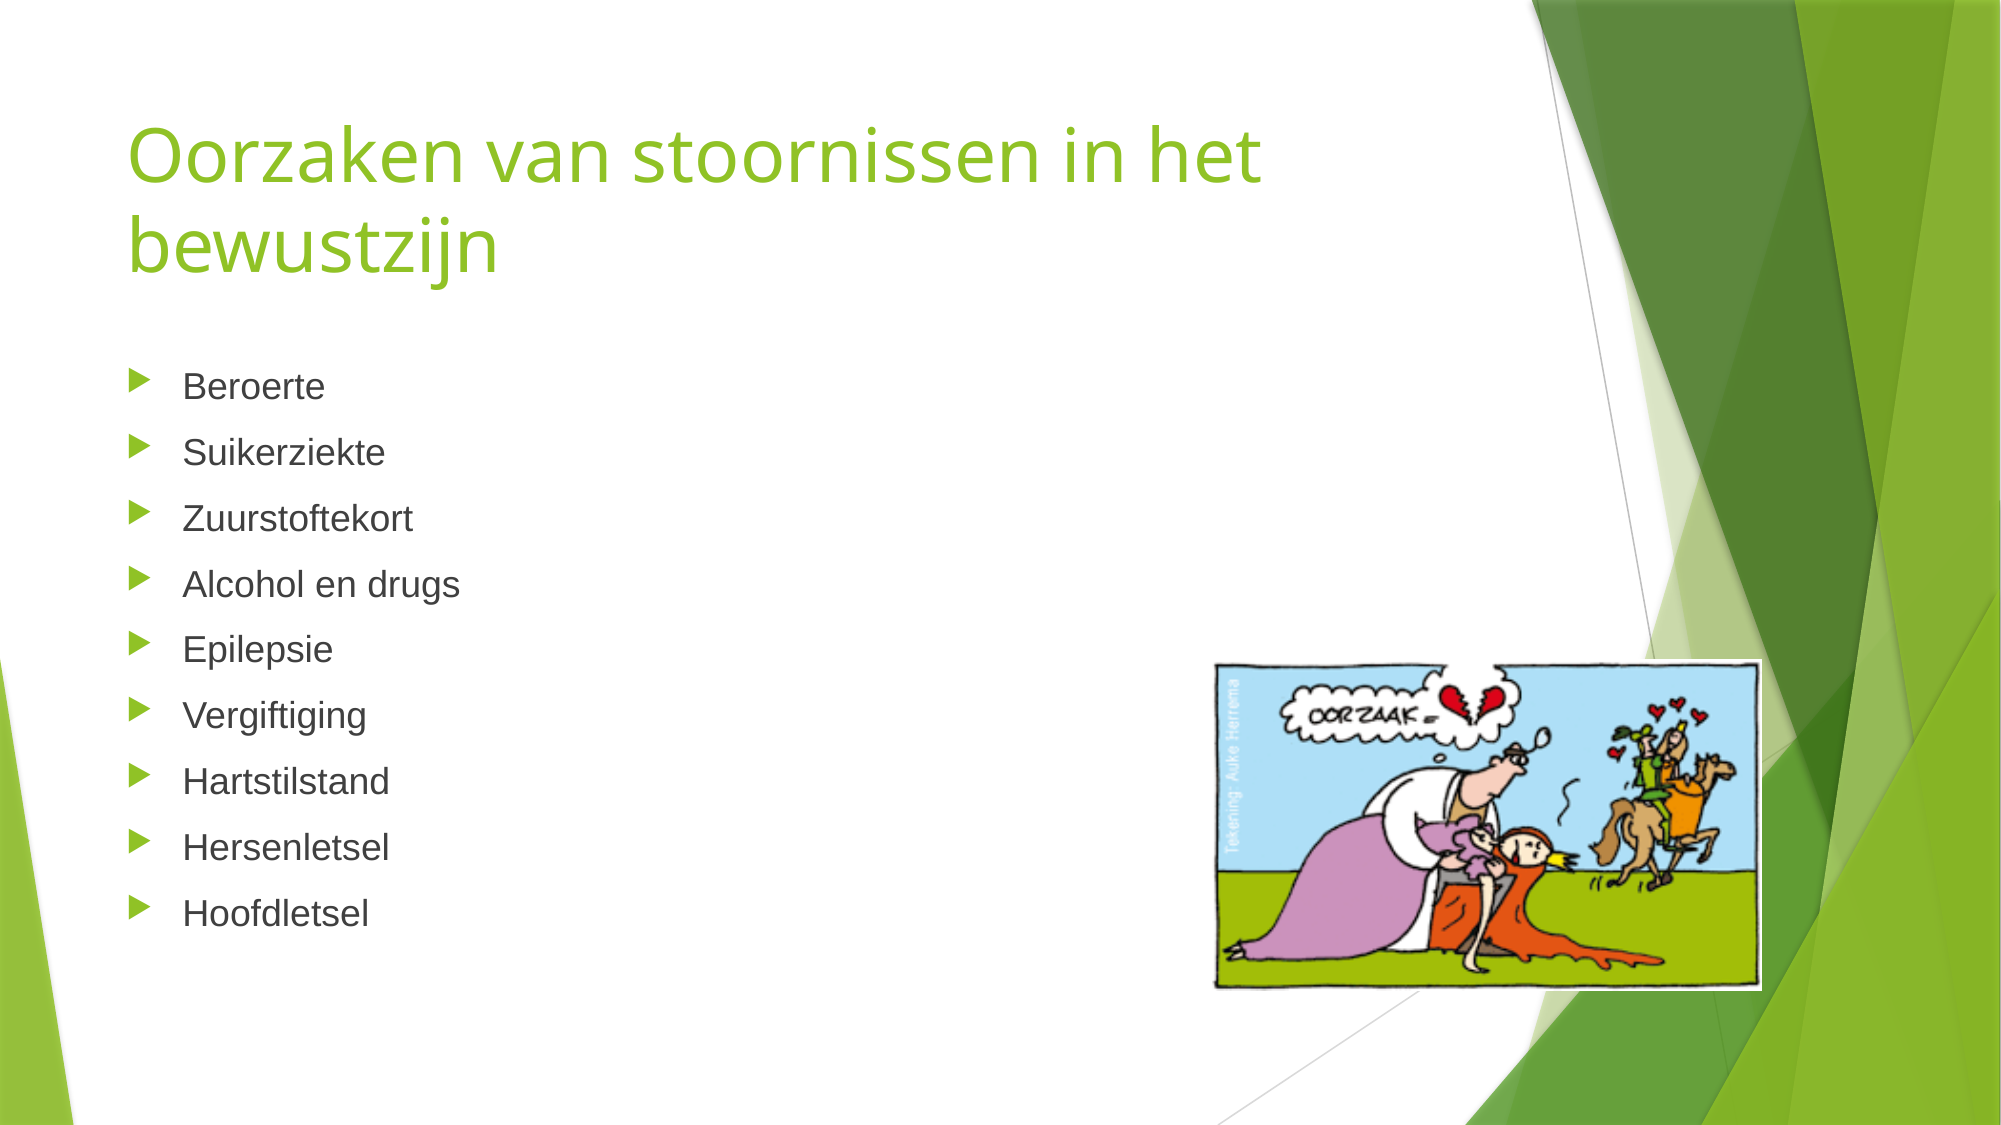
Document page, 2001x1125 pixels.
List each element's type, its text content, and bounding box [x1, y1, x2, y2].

picture [1211, 659, 1763, 992]
list Beroerte Suikerziekte Zuurstoftekort Alcohol en drugs Epilepsie Vergiftiging Hartstilstand Hersenletsel Hoofdletsel [111, 354, 1522, 992]
title Oorzaken van stoornissen in het bewustzijn [111, 99, 1522, 317]
